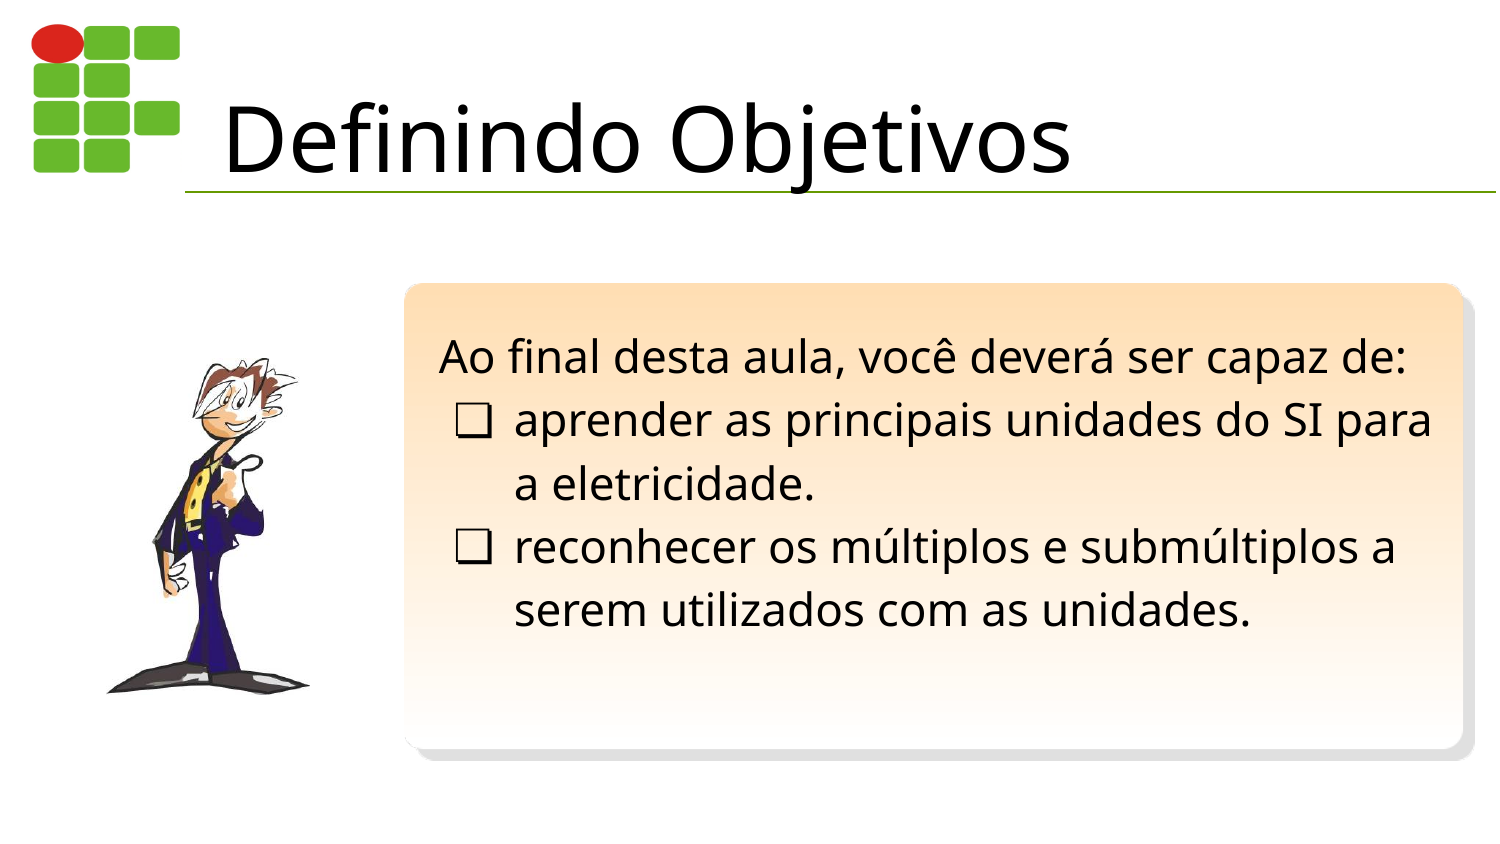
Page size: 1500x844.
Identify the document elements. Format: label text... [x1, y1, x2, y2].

title Definindo Objetivos [206, 26, 1468, 207]
picture [29, 23, 182, 174]
picture [106, 357, 310, 695]
picture [404, 283, 1476, 761]
